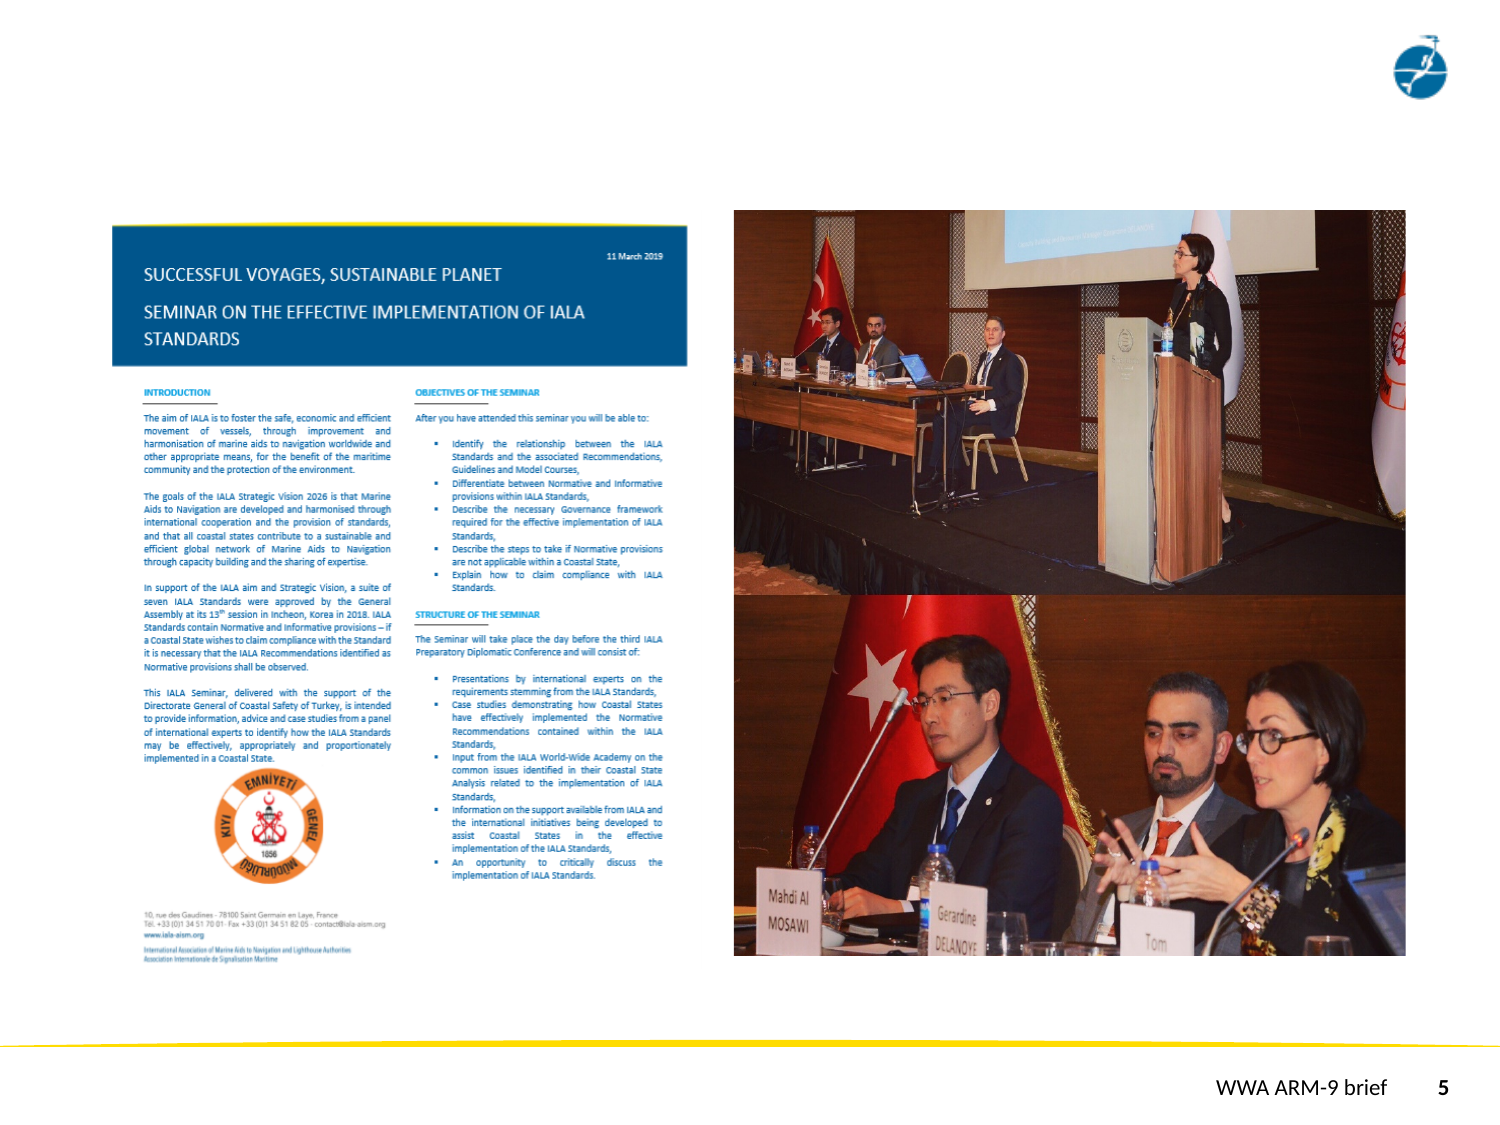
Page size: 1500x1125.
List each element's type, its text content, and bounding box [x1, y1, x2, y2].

slide_number 5 [1388, 1046, 1500, 1125]
picture [733, 210, 1406, 956]
footer WWA ARM-9 brief [466, 1046, 1388, 1125]
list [110, 210, 702, 970]
